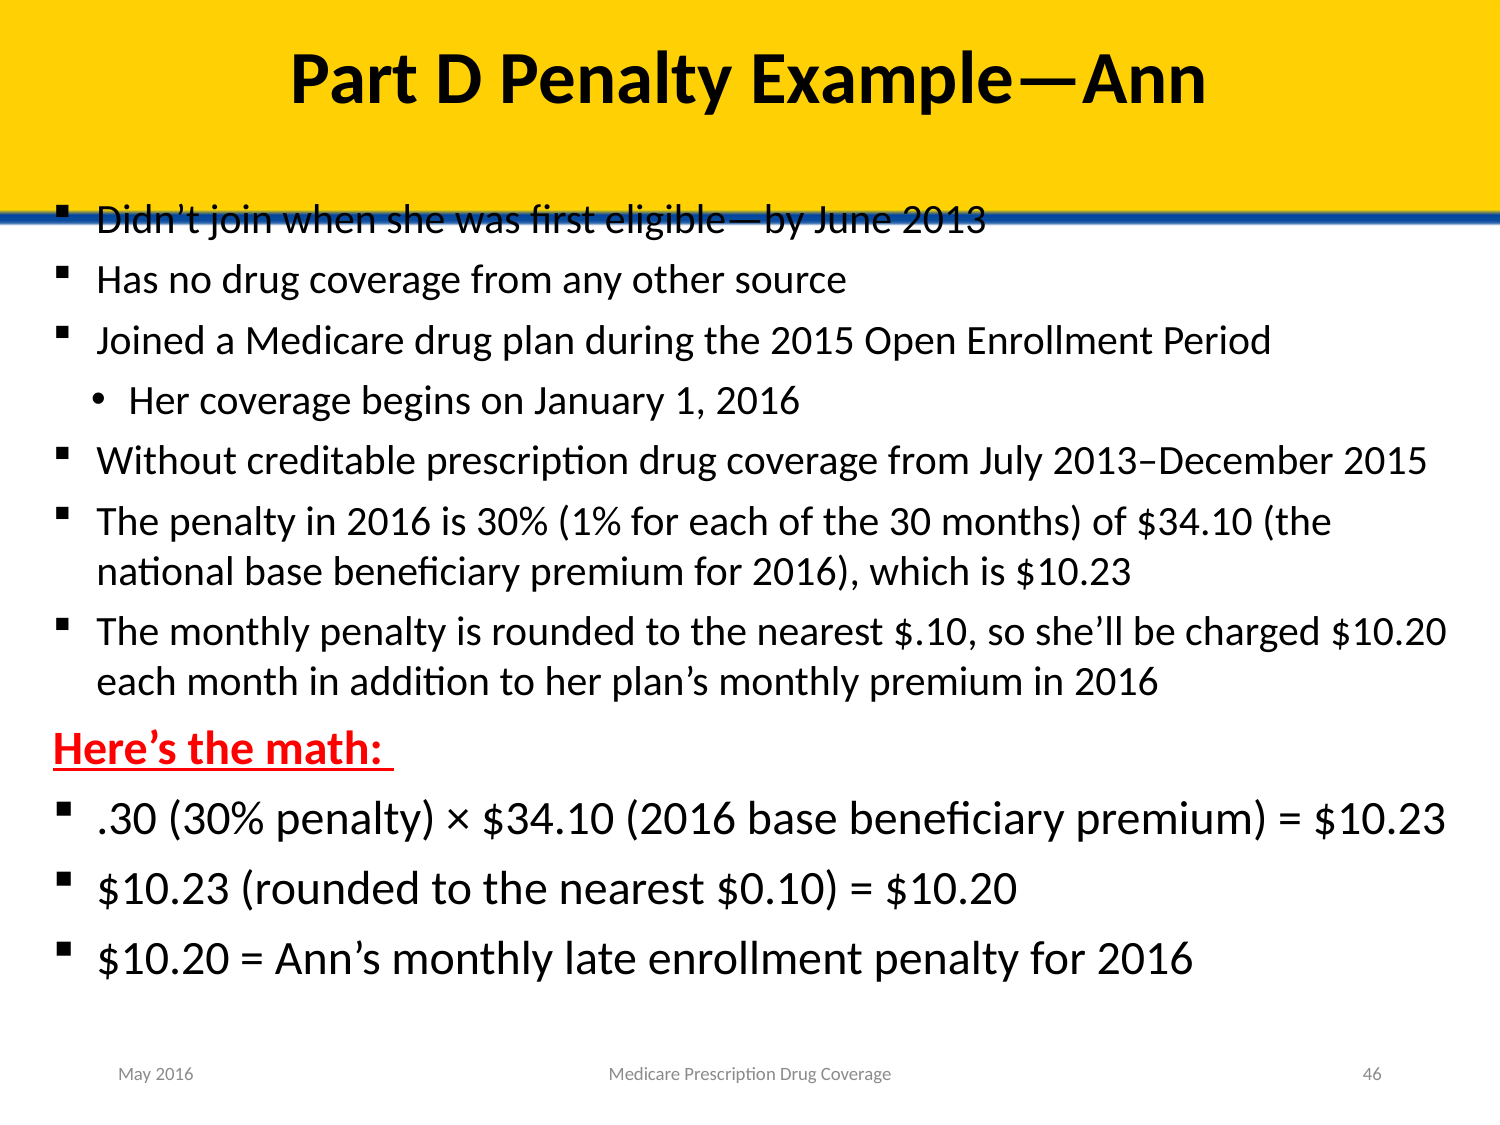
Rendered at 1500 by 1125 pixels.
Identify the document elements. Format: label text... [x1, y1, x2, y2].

picture [0, 157, 1500, 1125]
footer Medicare Prescription Drug Coverage [496, 1042, 1004, 1103]
slide_number 46 [1059, 1042, 1397, 1103]
list Didn’t join when she was first eligible—by June 2013 Has no drug coverage from any other source Joined a Medicare drug plan during the 2015 Open Enrollment Period Her coverage begins on January 1, 2016 Without creditable prescription drug coverage from July 2013–December 2015 The penalty in 2016 is 30% (1% for each of the 30 months) of $34.10 (the national base beneficiary premium for 2016), which is $10.23 The monthly penalty is rounded to the nearest $.10, so she’ll be charged $10.20 each month in addition to her plan’s monthly premium in 2016 Here’s the math: .30 (30% penalty) × $34.10 (2016 base beneficiary premium) = $10.23 $10.23 (rounded to the nearest $0.10) = $10.20 $10.20 = Ann’s monthly late enrollment penalty for 2016 [37, 184, 1481, 1065]
title Part D Penalty Example—Ann [0, 2, 1500, 157]
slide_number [103, 1042, 441, 1103]
